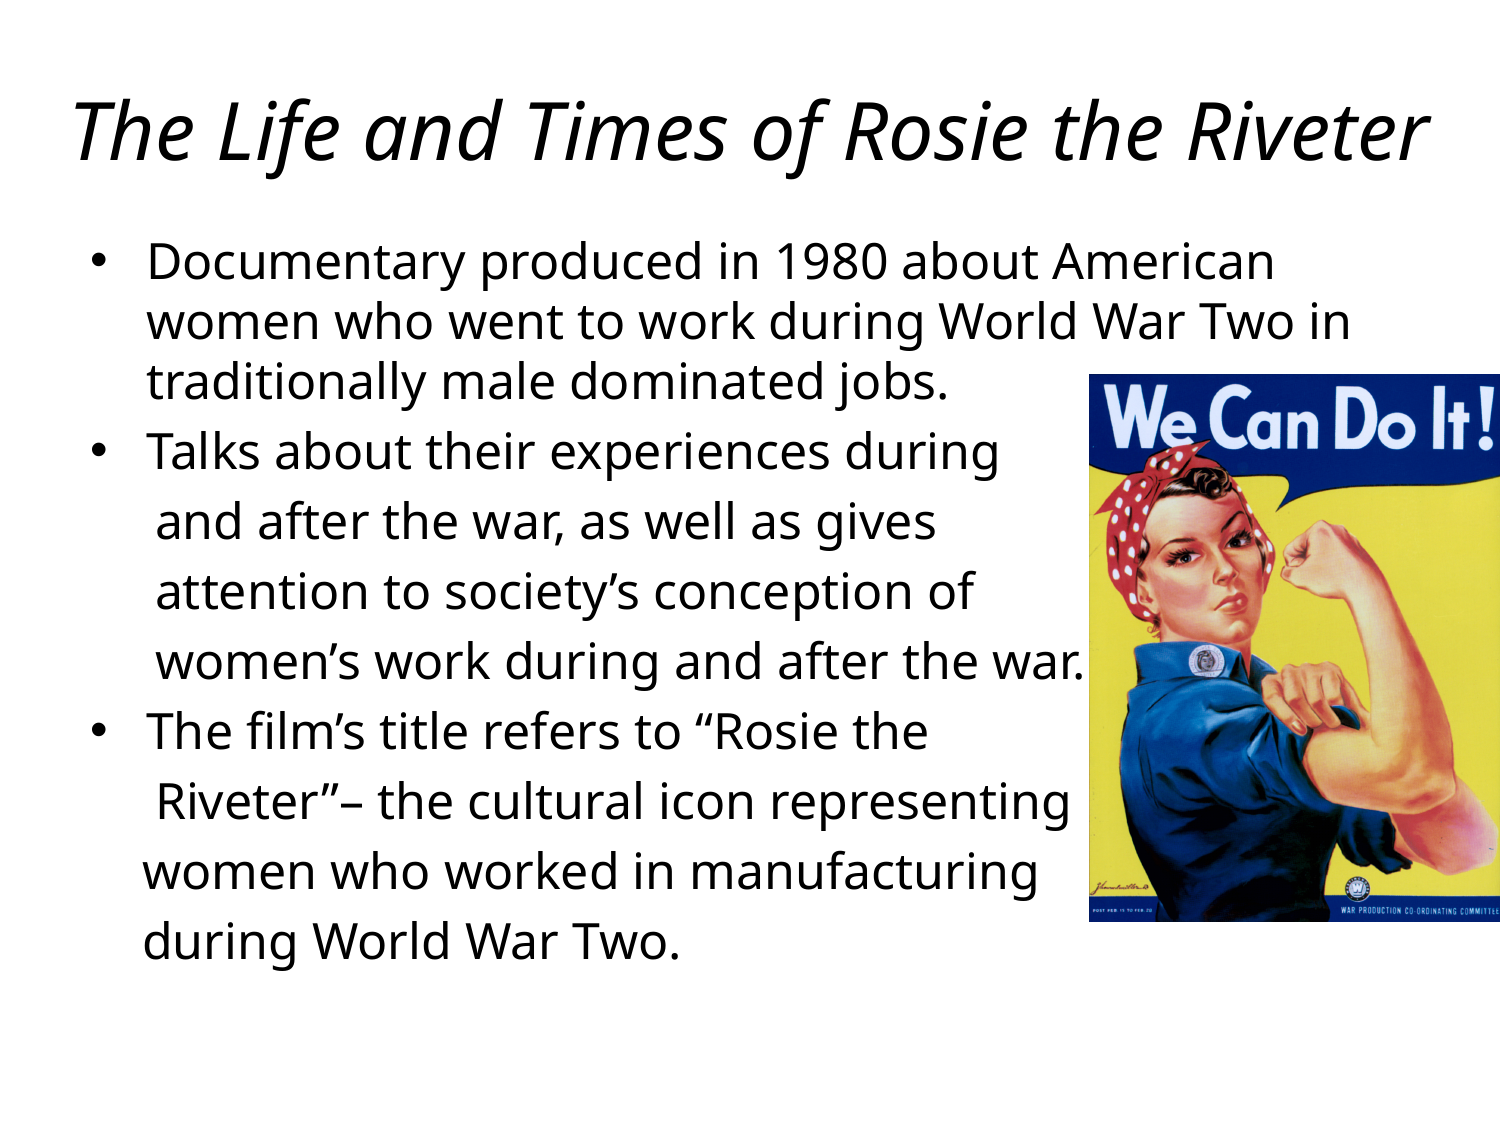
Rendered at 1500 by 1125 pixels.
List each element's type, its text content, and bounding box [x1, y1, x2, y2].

picture [1089, 374, 1500, 922]
list Documentary produced in 1980 about American women who went to work during World War Two in traditionally male dominated jobs. Talks about their experiences during and after the war, as well as gives attention to society’s conception of women’s work during and after the war. The film’s title refers to “Rosie the Riveter”– the cultural icon representing women who worked in manufacturing during World War Two. [75, 221, 1425, 1125]
title The Life and Times of Rosie the Riveter [0, 34, 1500, 222]
